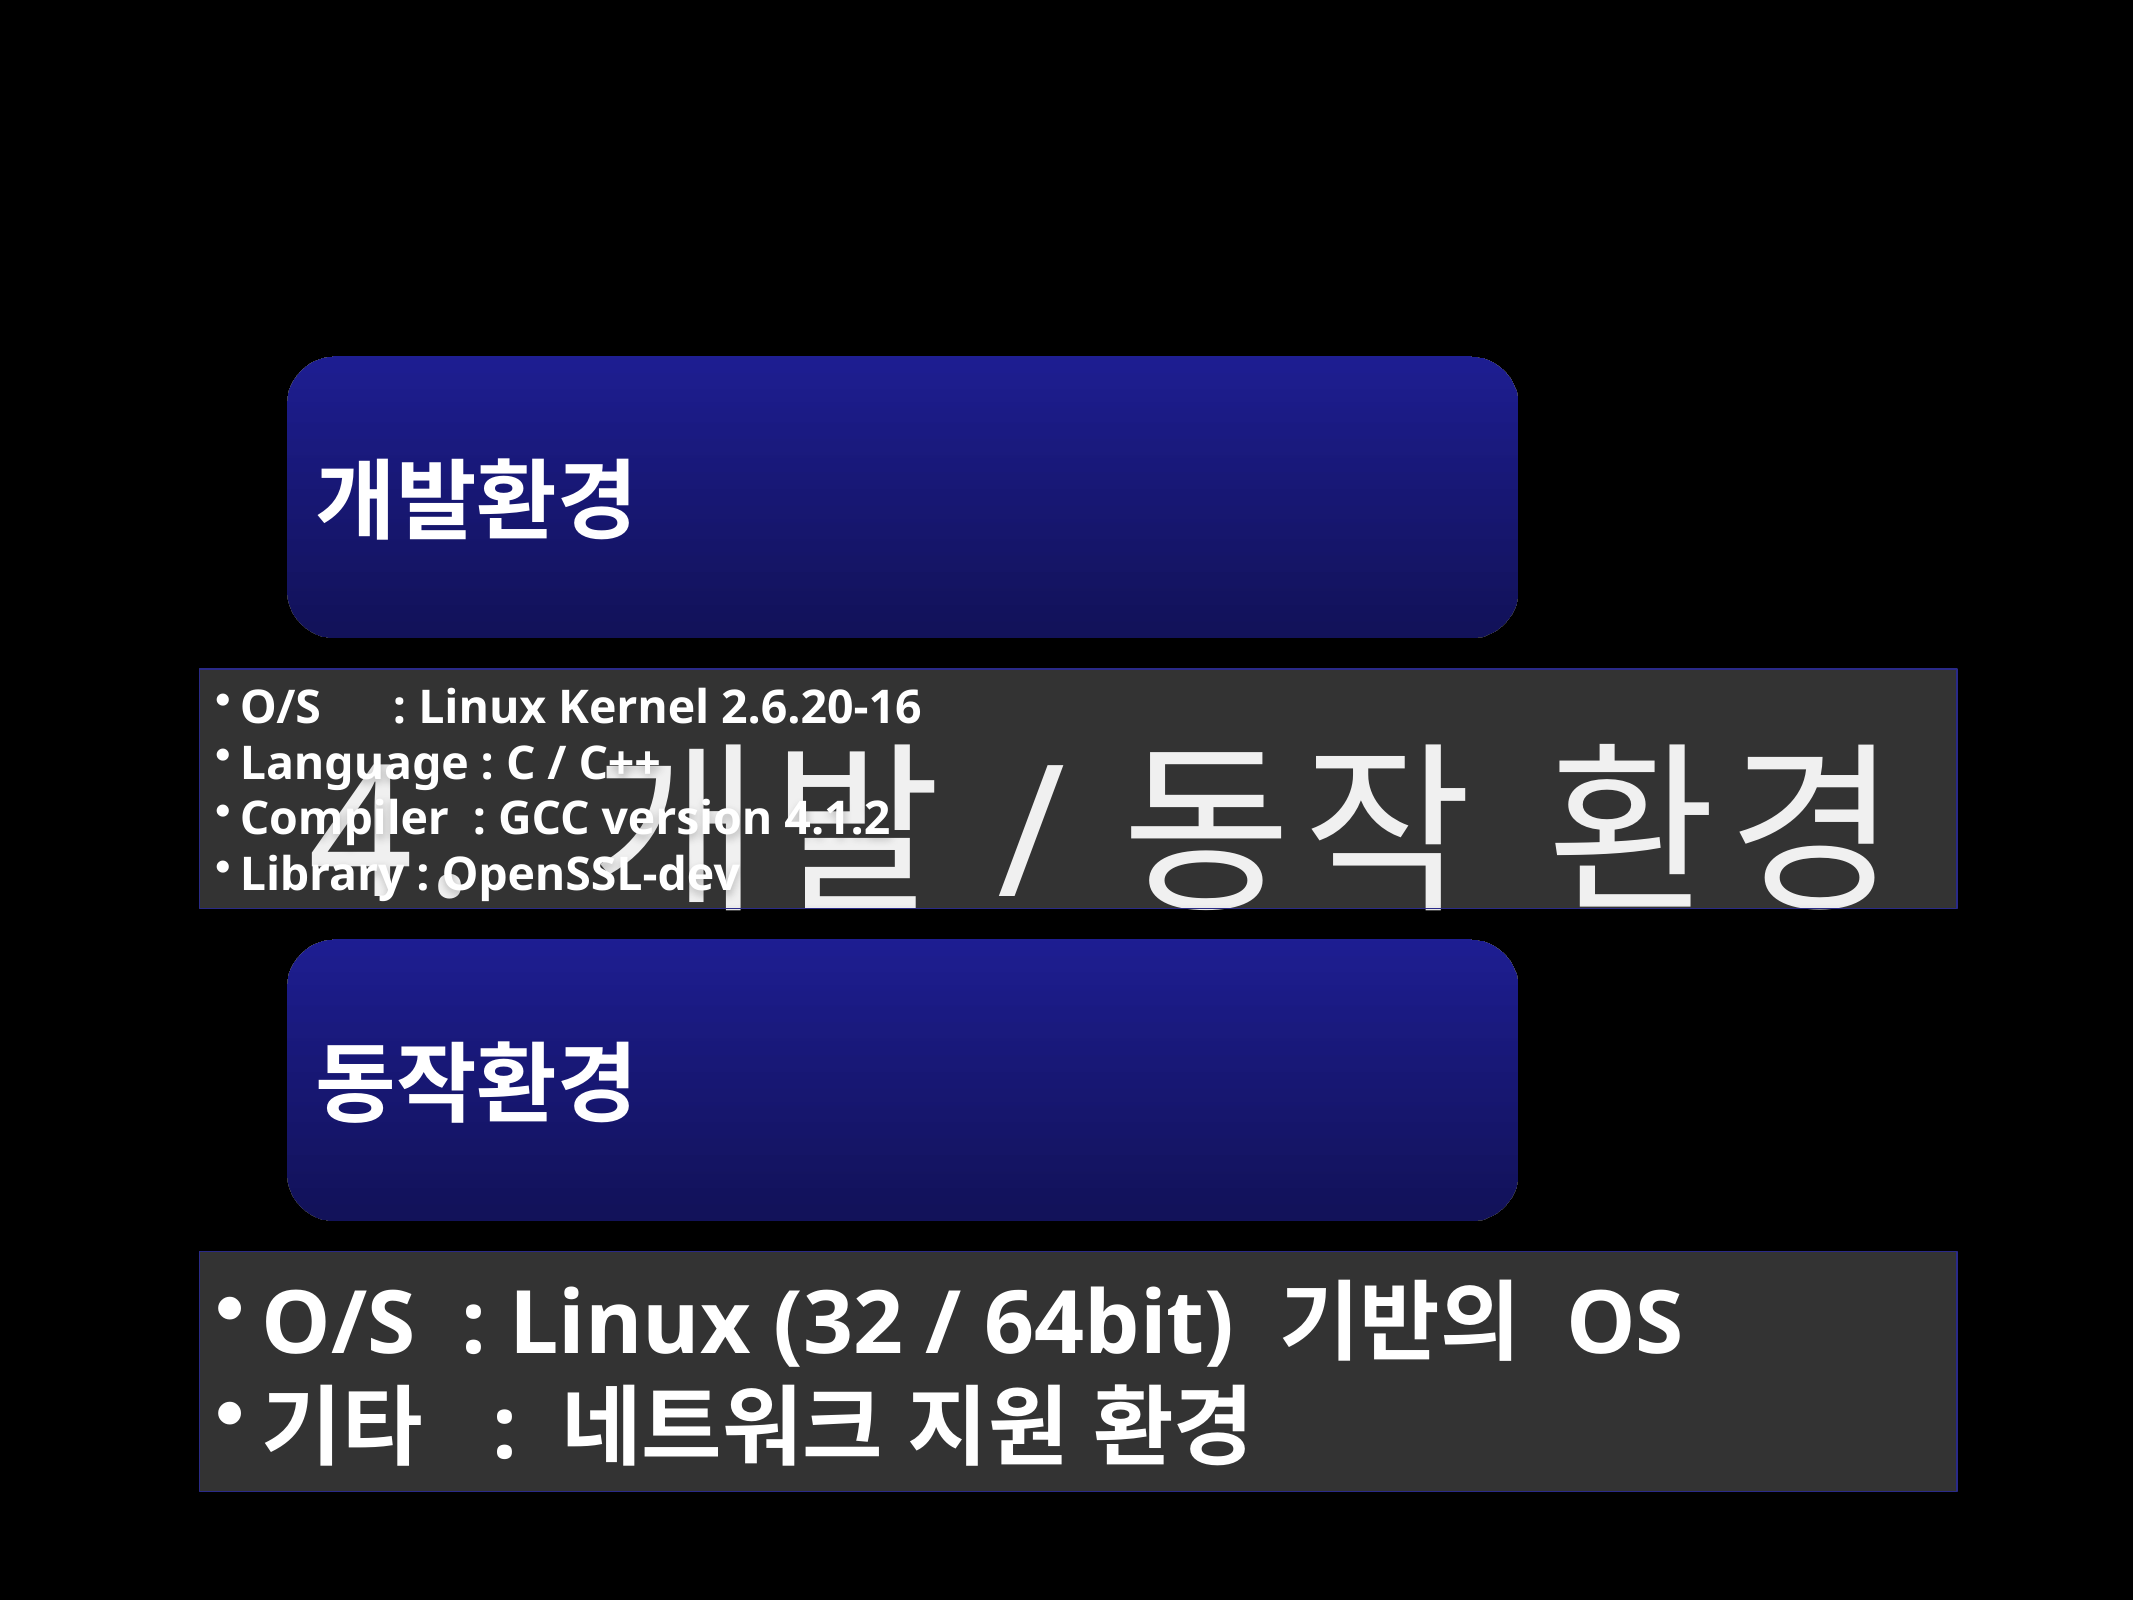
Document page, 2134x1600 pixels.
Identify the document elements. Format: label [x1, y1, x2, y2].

text_box [199, 325, 1958, 1492]
